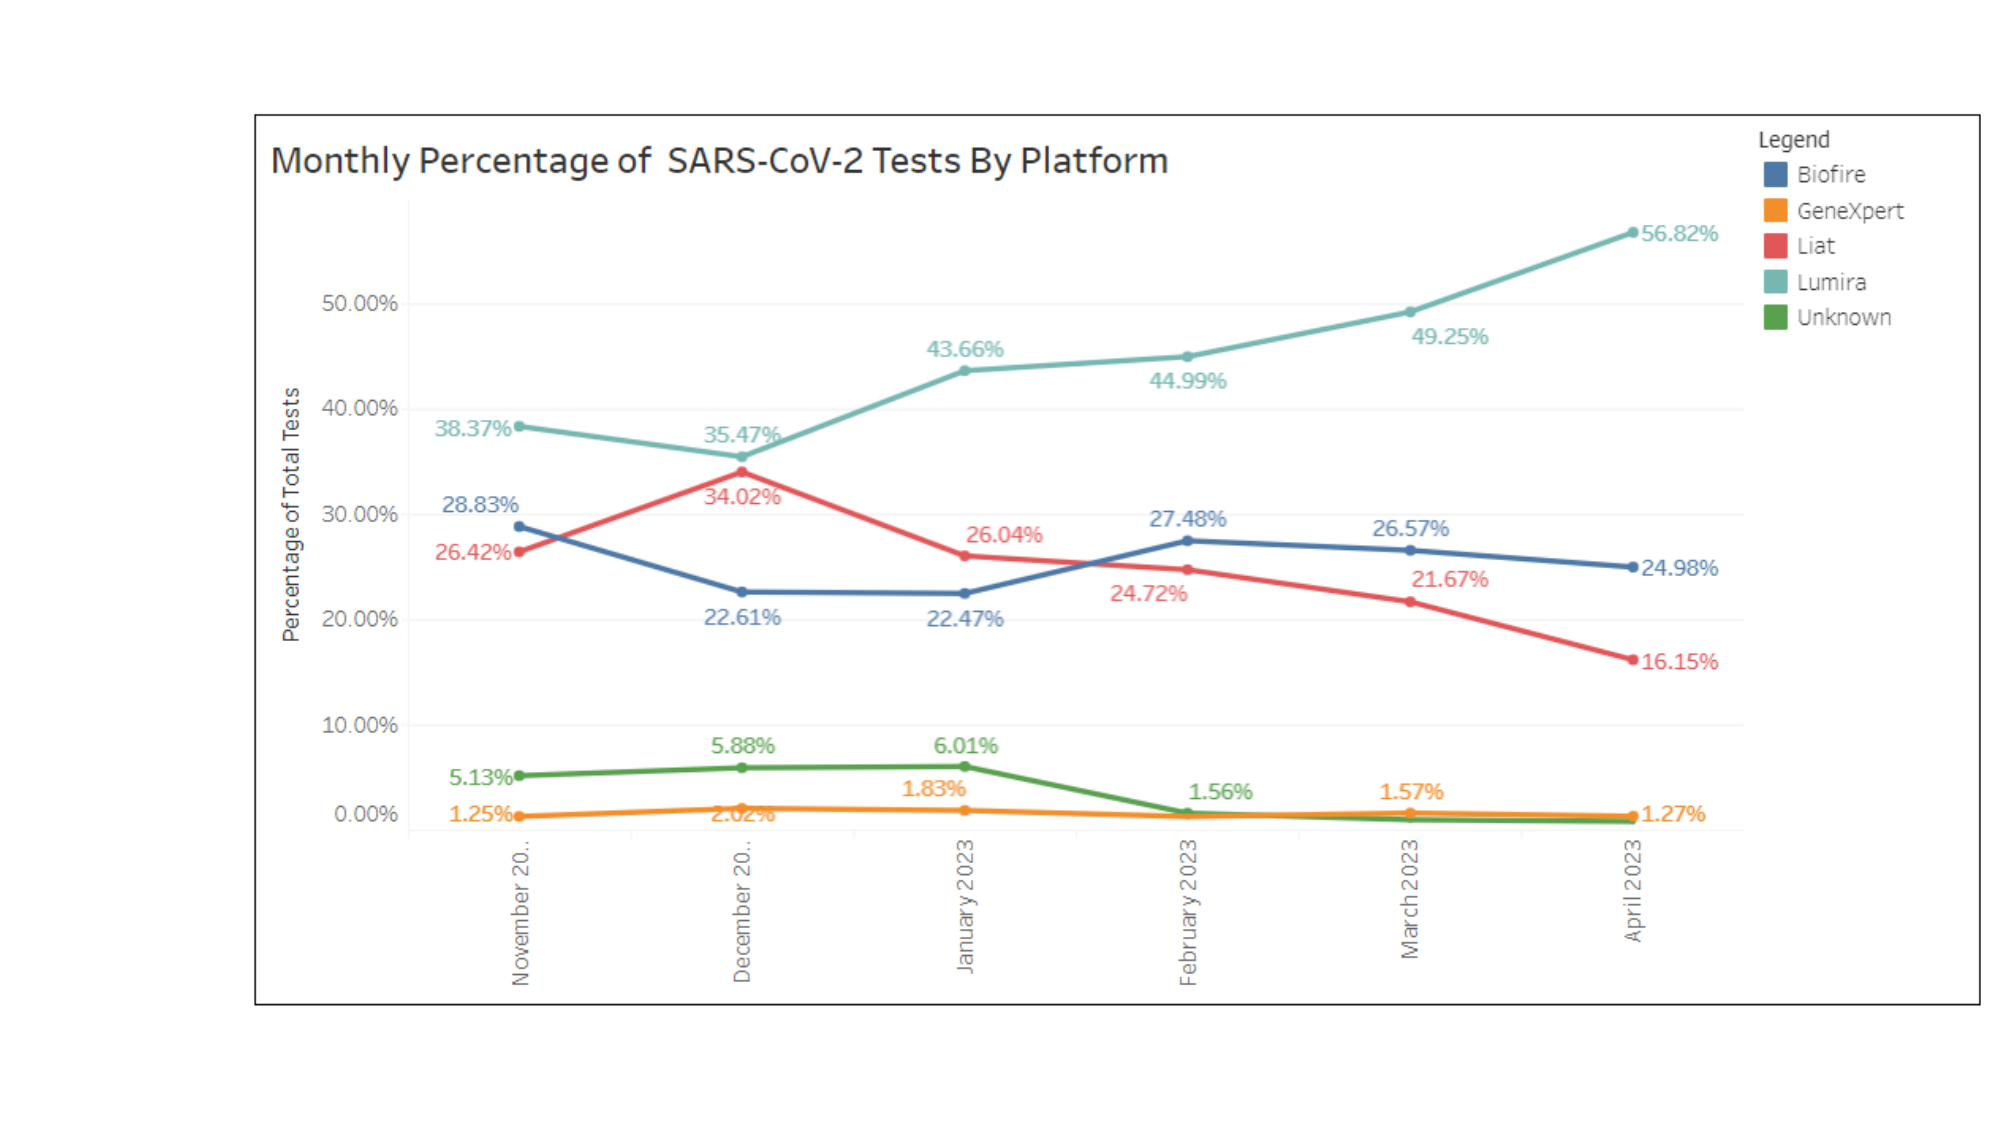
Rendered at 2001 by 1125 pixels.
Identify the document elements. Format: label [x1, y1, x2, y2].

list [242, 105, 2000, 1020]
